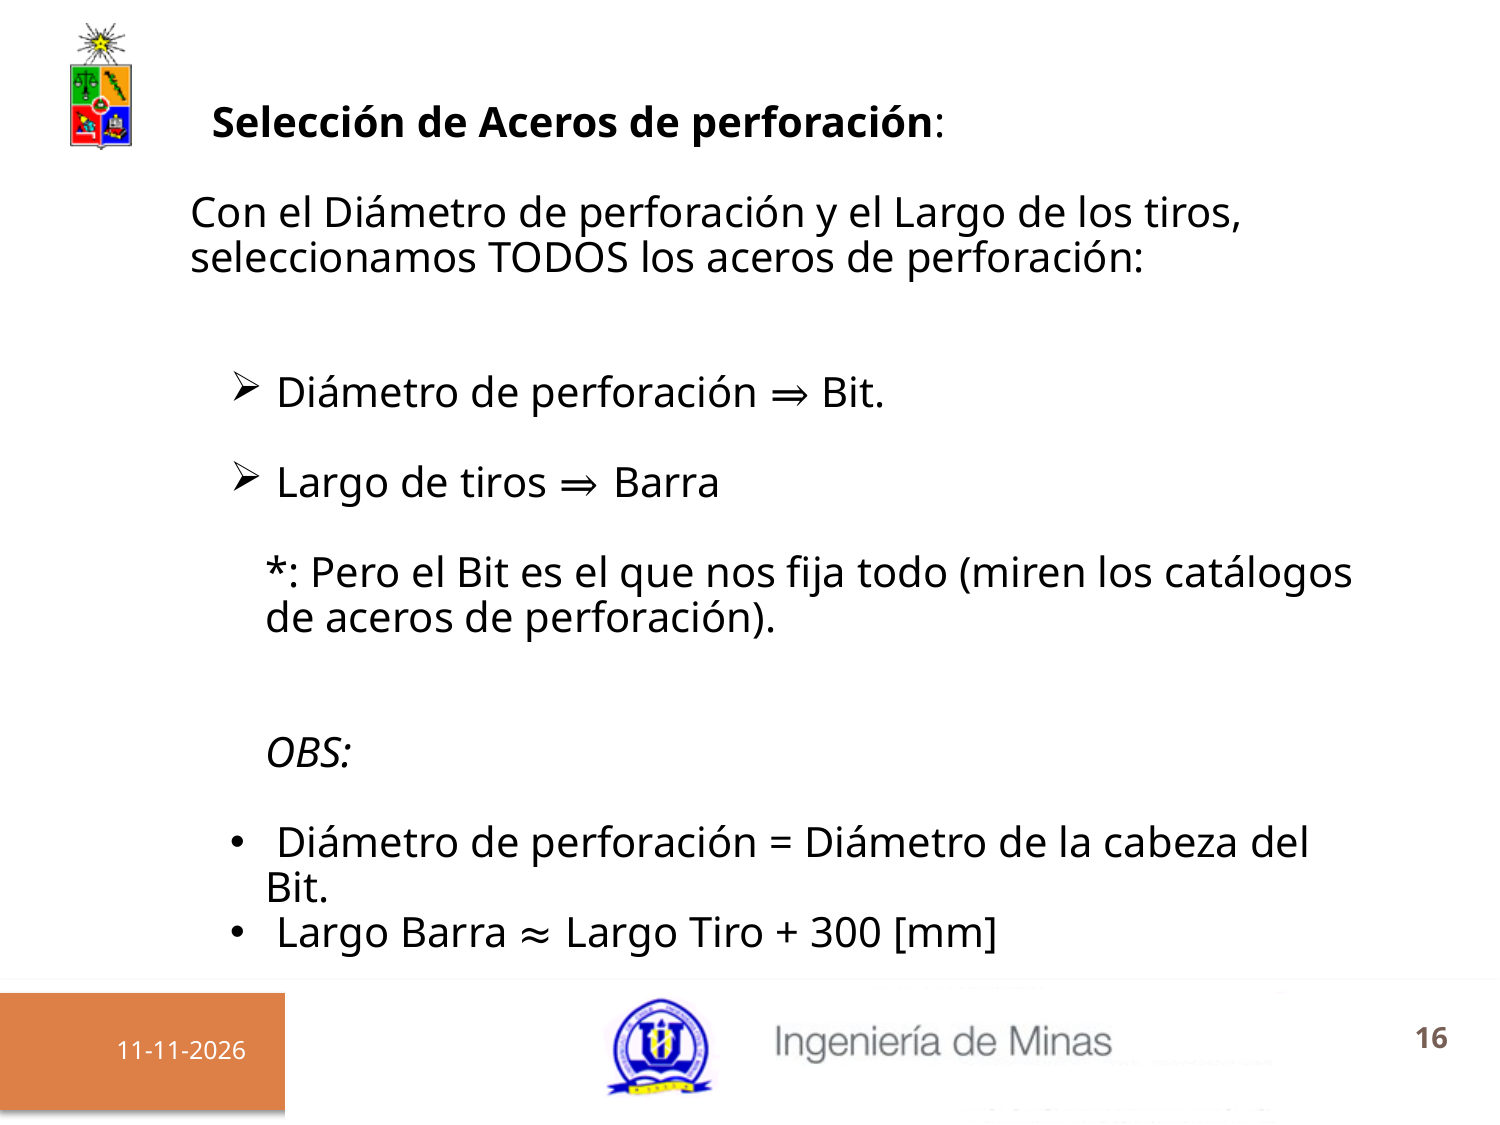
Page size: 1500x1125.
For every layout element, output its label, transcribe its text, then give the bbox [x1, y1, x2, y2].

picture [285, 980, 1500, 1125]
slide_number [12, 995, 279, 1108]
text_box Selección de Aceros de perforación: Con el Diámetro de perforación y el Largo de los tiros, seleccionamos TODOS los aceros de perforación: Diámetro de perforación ⇒ Bit. Largo de tiros ⇒ Barra *: Pero el Bit es el que nos fija todo (miren los catálogos de aceros de perforación). OBS: Diámetro de perforación = Diámetro de la cabeza del Bit. Largo Barra ≈ Largo Tiro + 300 [mm] [175, 93, 1395, 1054]
picture [69, 23, 132, 151]
